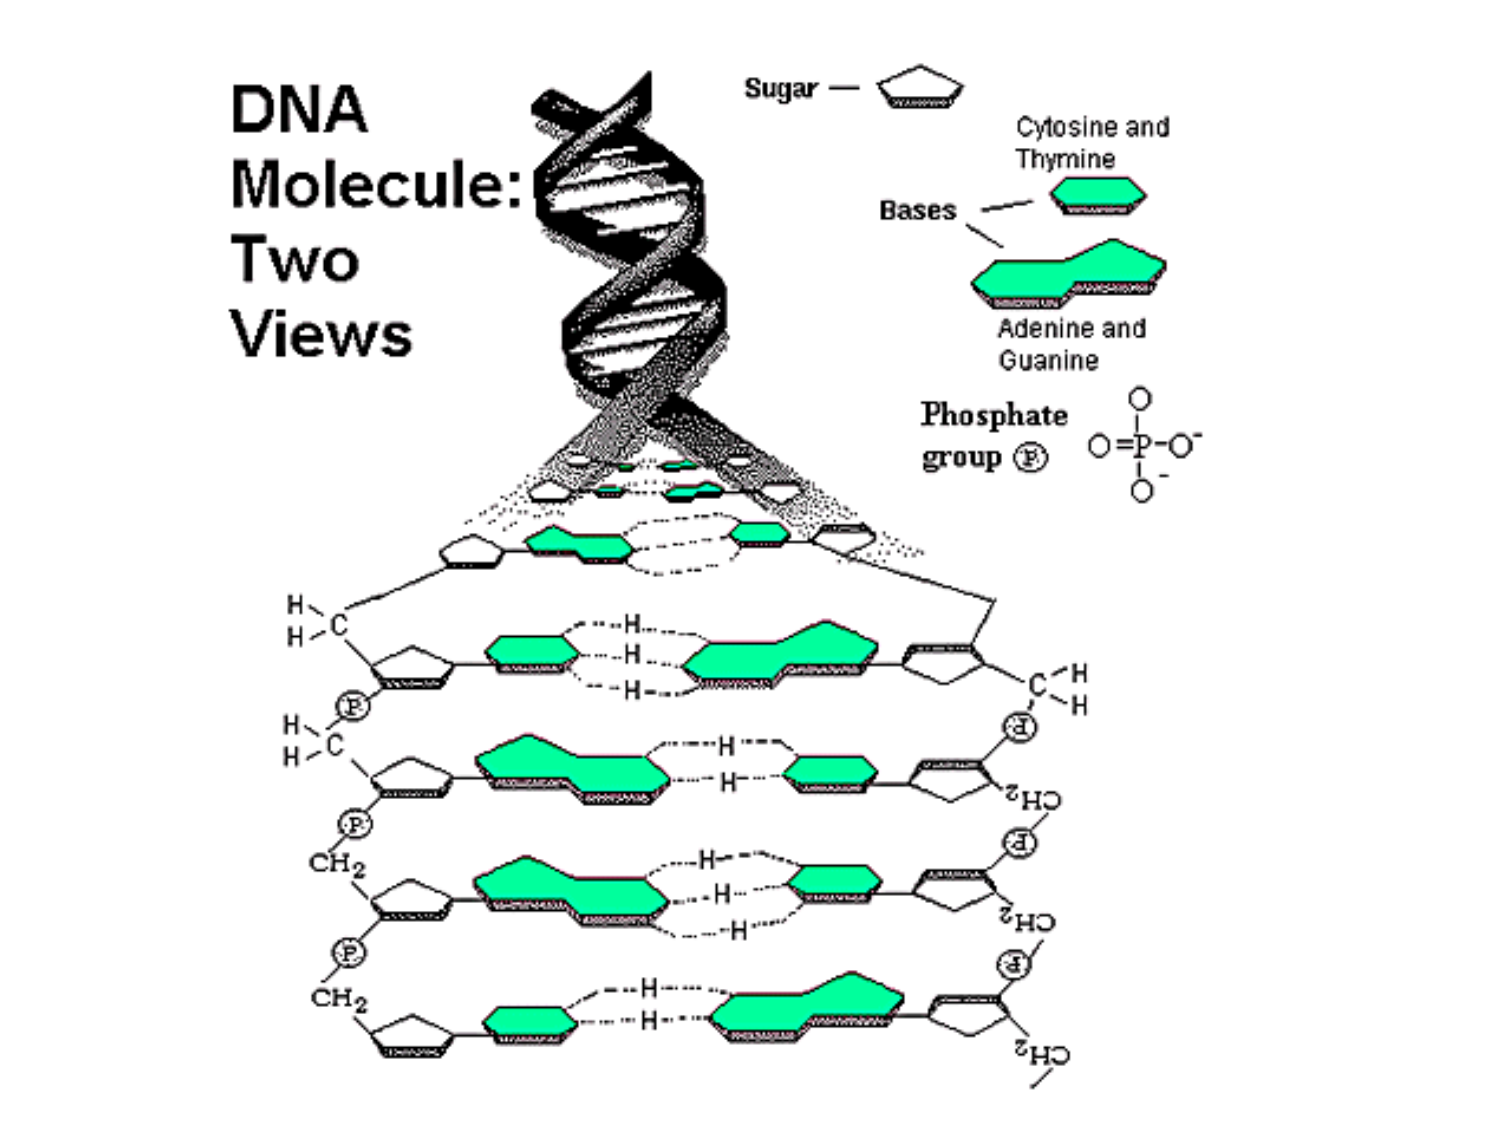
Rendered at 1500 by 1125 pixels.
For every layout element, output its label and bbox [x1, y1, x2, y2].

list [187, 36, 1251, 1100]
